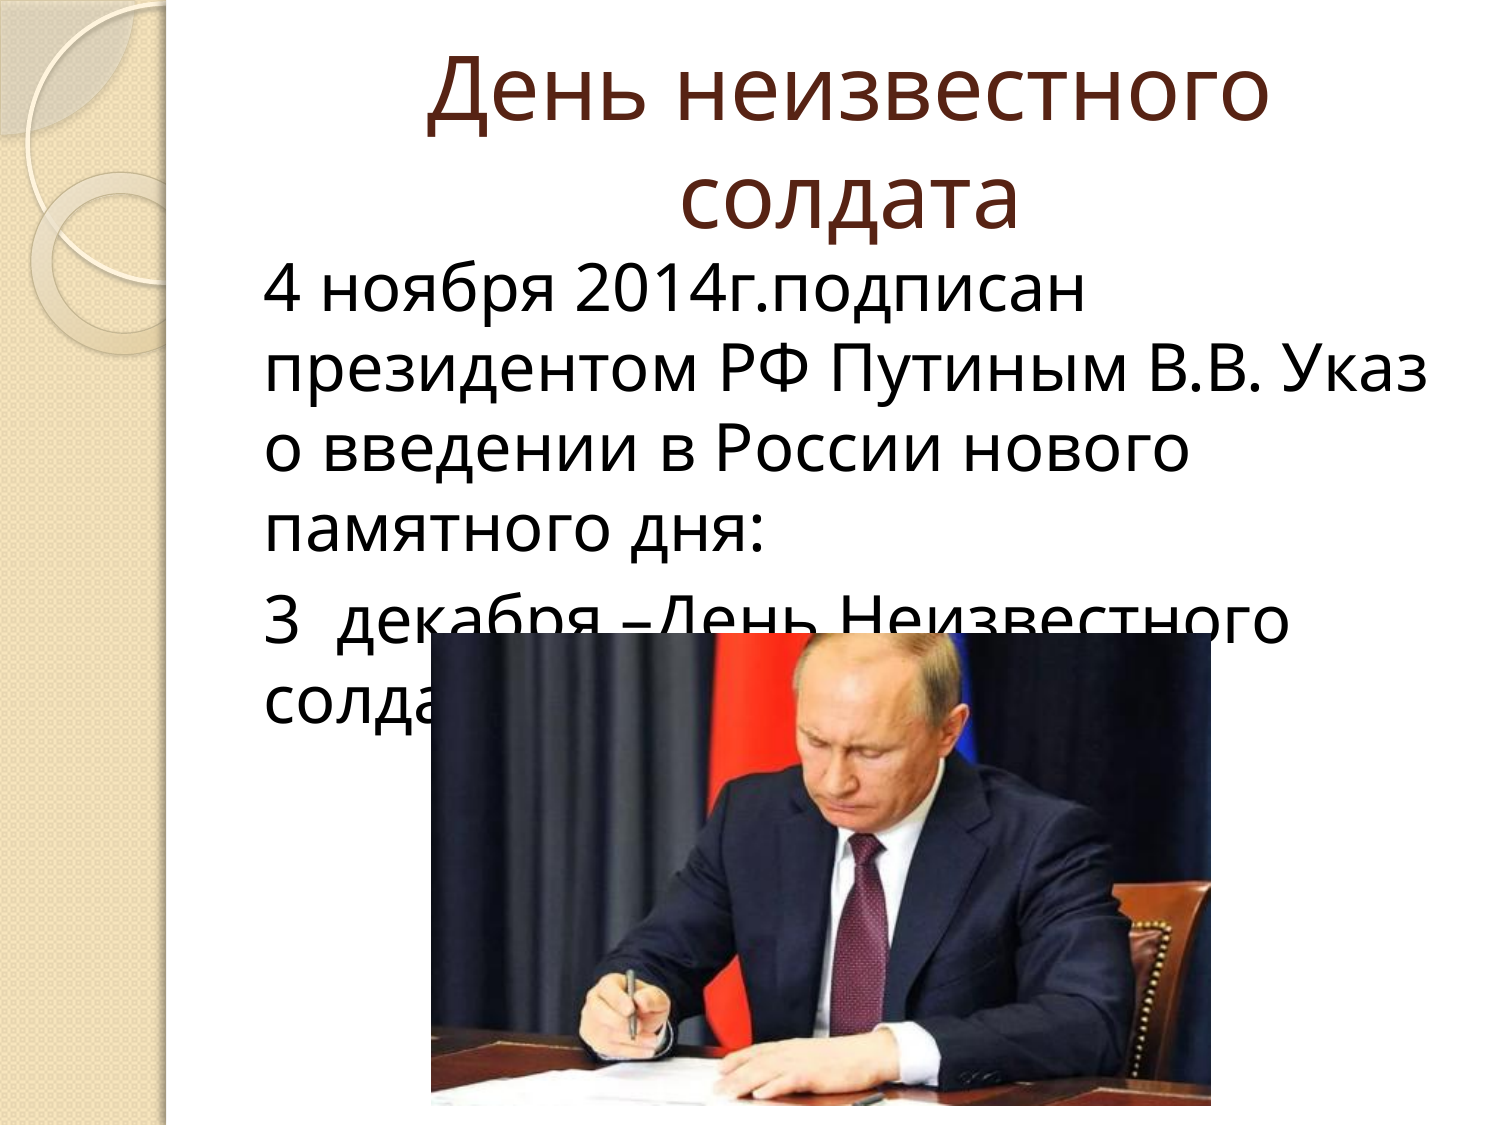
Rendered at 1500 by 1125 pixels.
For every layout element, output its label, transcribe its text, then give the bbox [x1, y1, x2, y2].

title День неизвестного солдата [235, 45, 1466, 233]
list 4 ноября 2014г.подписан президентом РФ Путиным В.В. Указ о введении в России нового памятного дня: 3 декабря –День Неизвестного солдата. [235, 237, 1466, 1025]
picture [430, 633, 1211, 1107]
